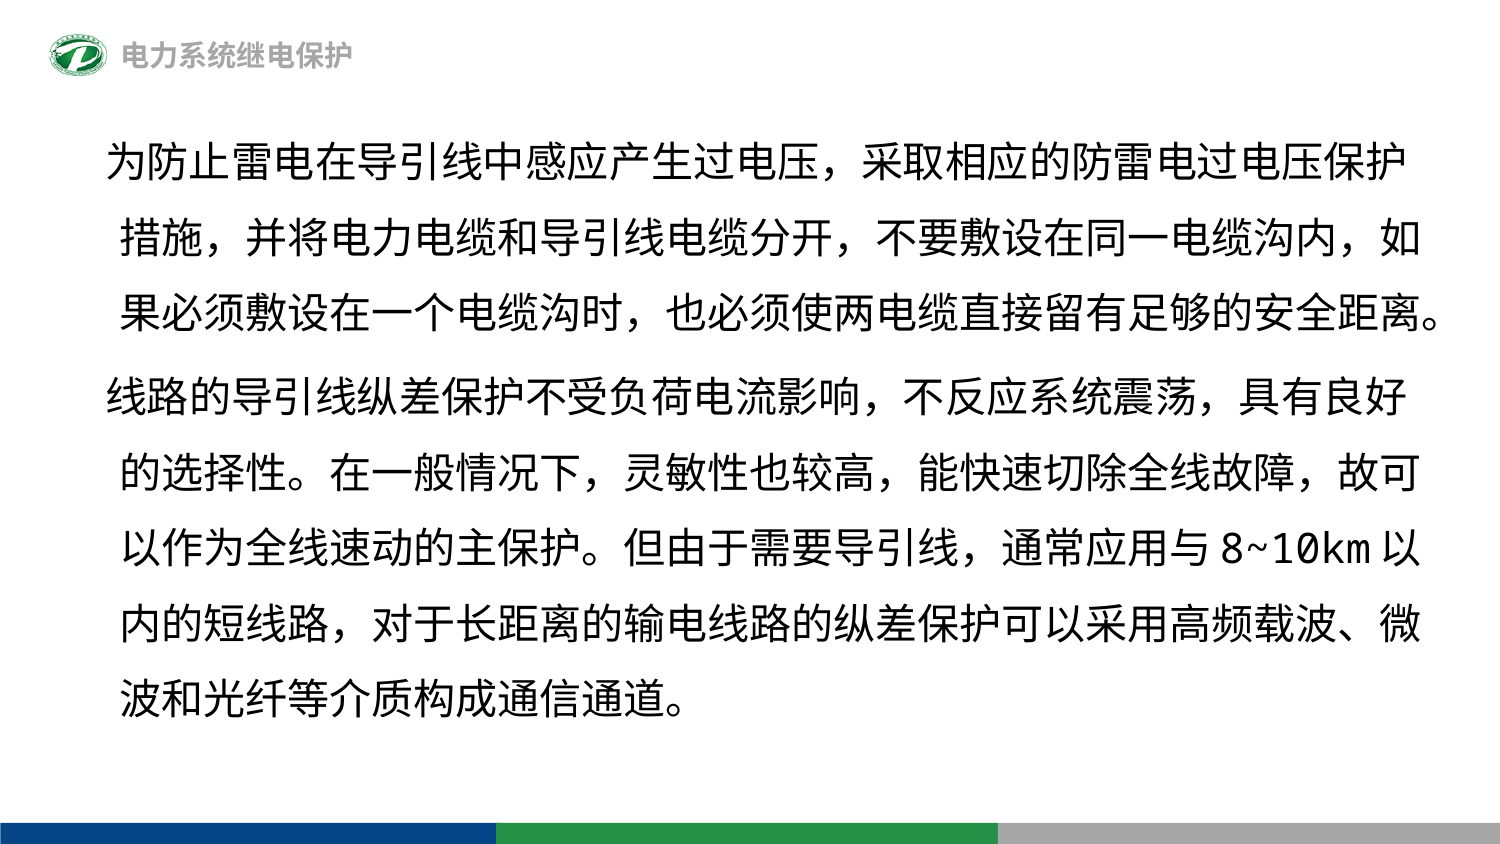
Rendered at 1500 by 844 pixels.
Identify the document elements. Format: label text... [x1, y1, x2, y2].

text_box [0, 821, 494, 844]
text_box [494, 821, 996, 844]
text_box 电力系统继电保护 [122, 29, 384, 80]
picture [41, 19, 118, 91]
list 为防止雷电在导引线中感应产生过电压，采取相应的防雷电过电压保护措施，并将电力电缆和导引线电缆分开，不要敷设在同一电缆沟内，如果必须敷设在一个电缆沟时，也必须使两电缆直接留有足够的安全距离。 线路的导引线纵差保护不受负荷电流影响，不反应系统震荡，具有良好的选择性。在一般情况下，灵敏性也较高，能快速切除全线故障，故可以作为全线速动的主保护。但由于需要导引线，通常应用与8~10km以内的短线路，对于长距离的输电线路的纵差保护可以采用高频载波、微波和光纤等介质构成通信通道。 [53, 102, 1447, 788]
text_box [996, 821, 1500, 844]
